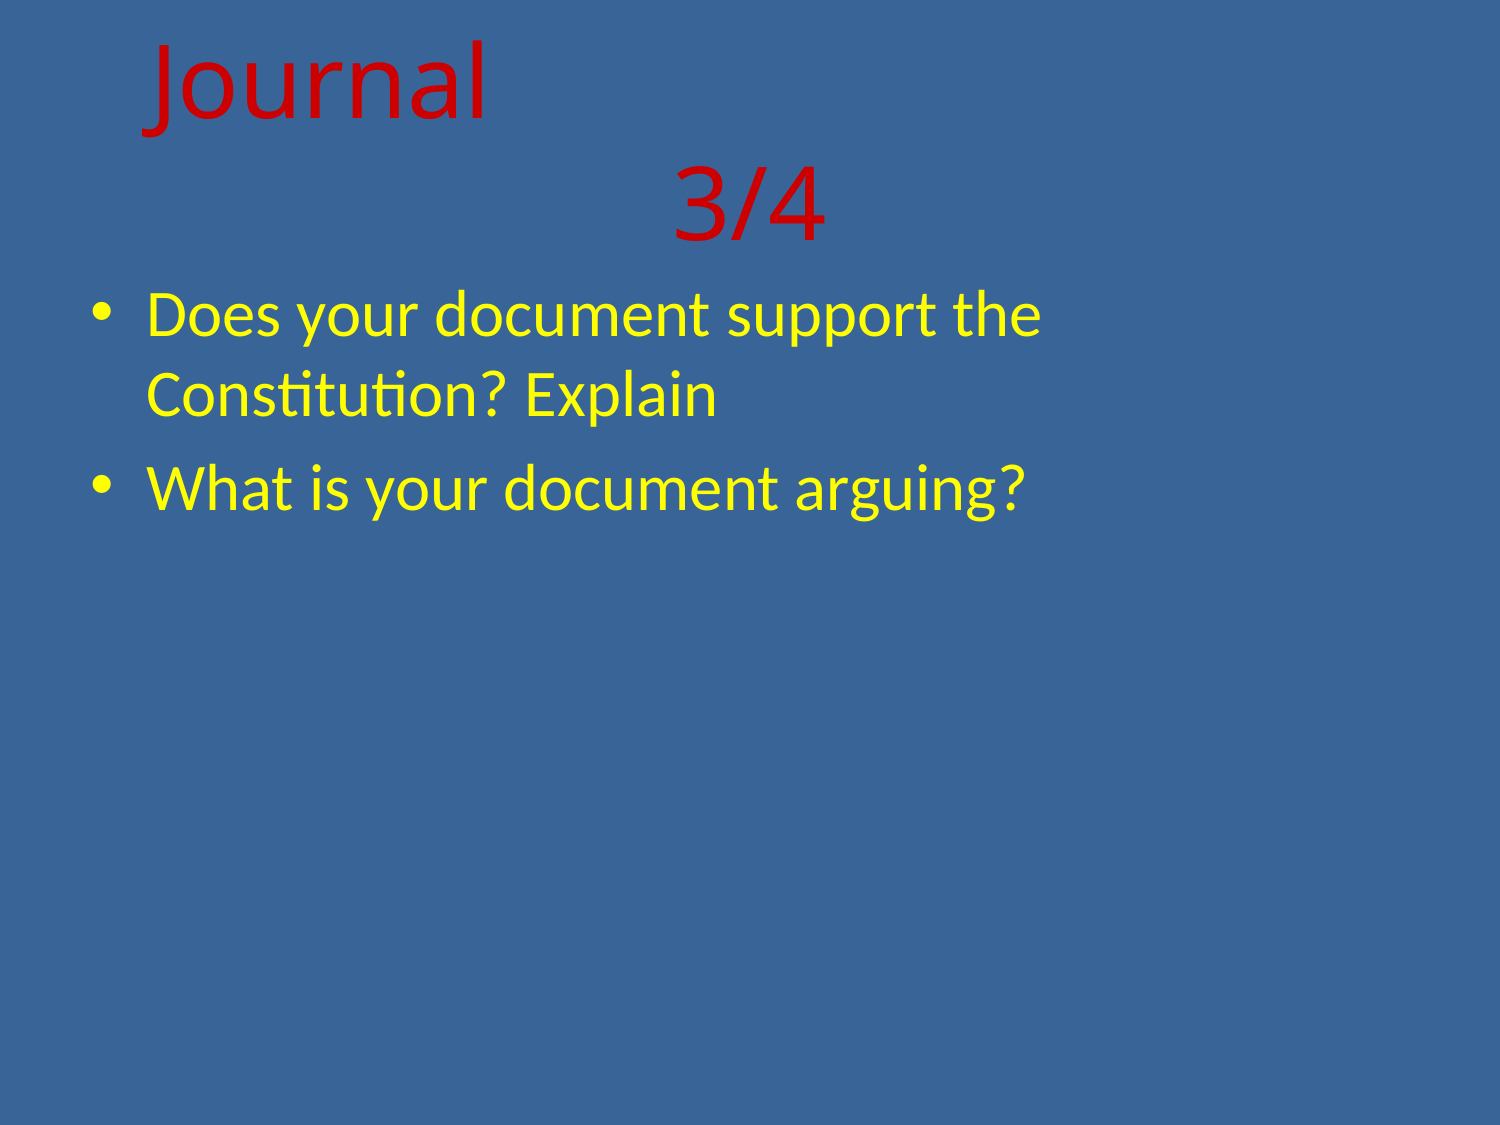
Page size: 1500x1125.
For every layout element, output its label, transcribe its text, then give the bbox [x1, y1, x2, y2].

list Does your document support the Constitution? Explain What is your document arguing? [74, 262, 1426, 1006]
title Journal 3/4 [74, 44, 1426, 233]
